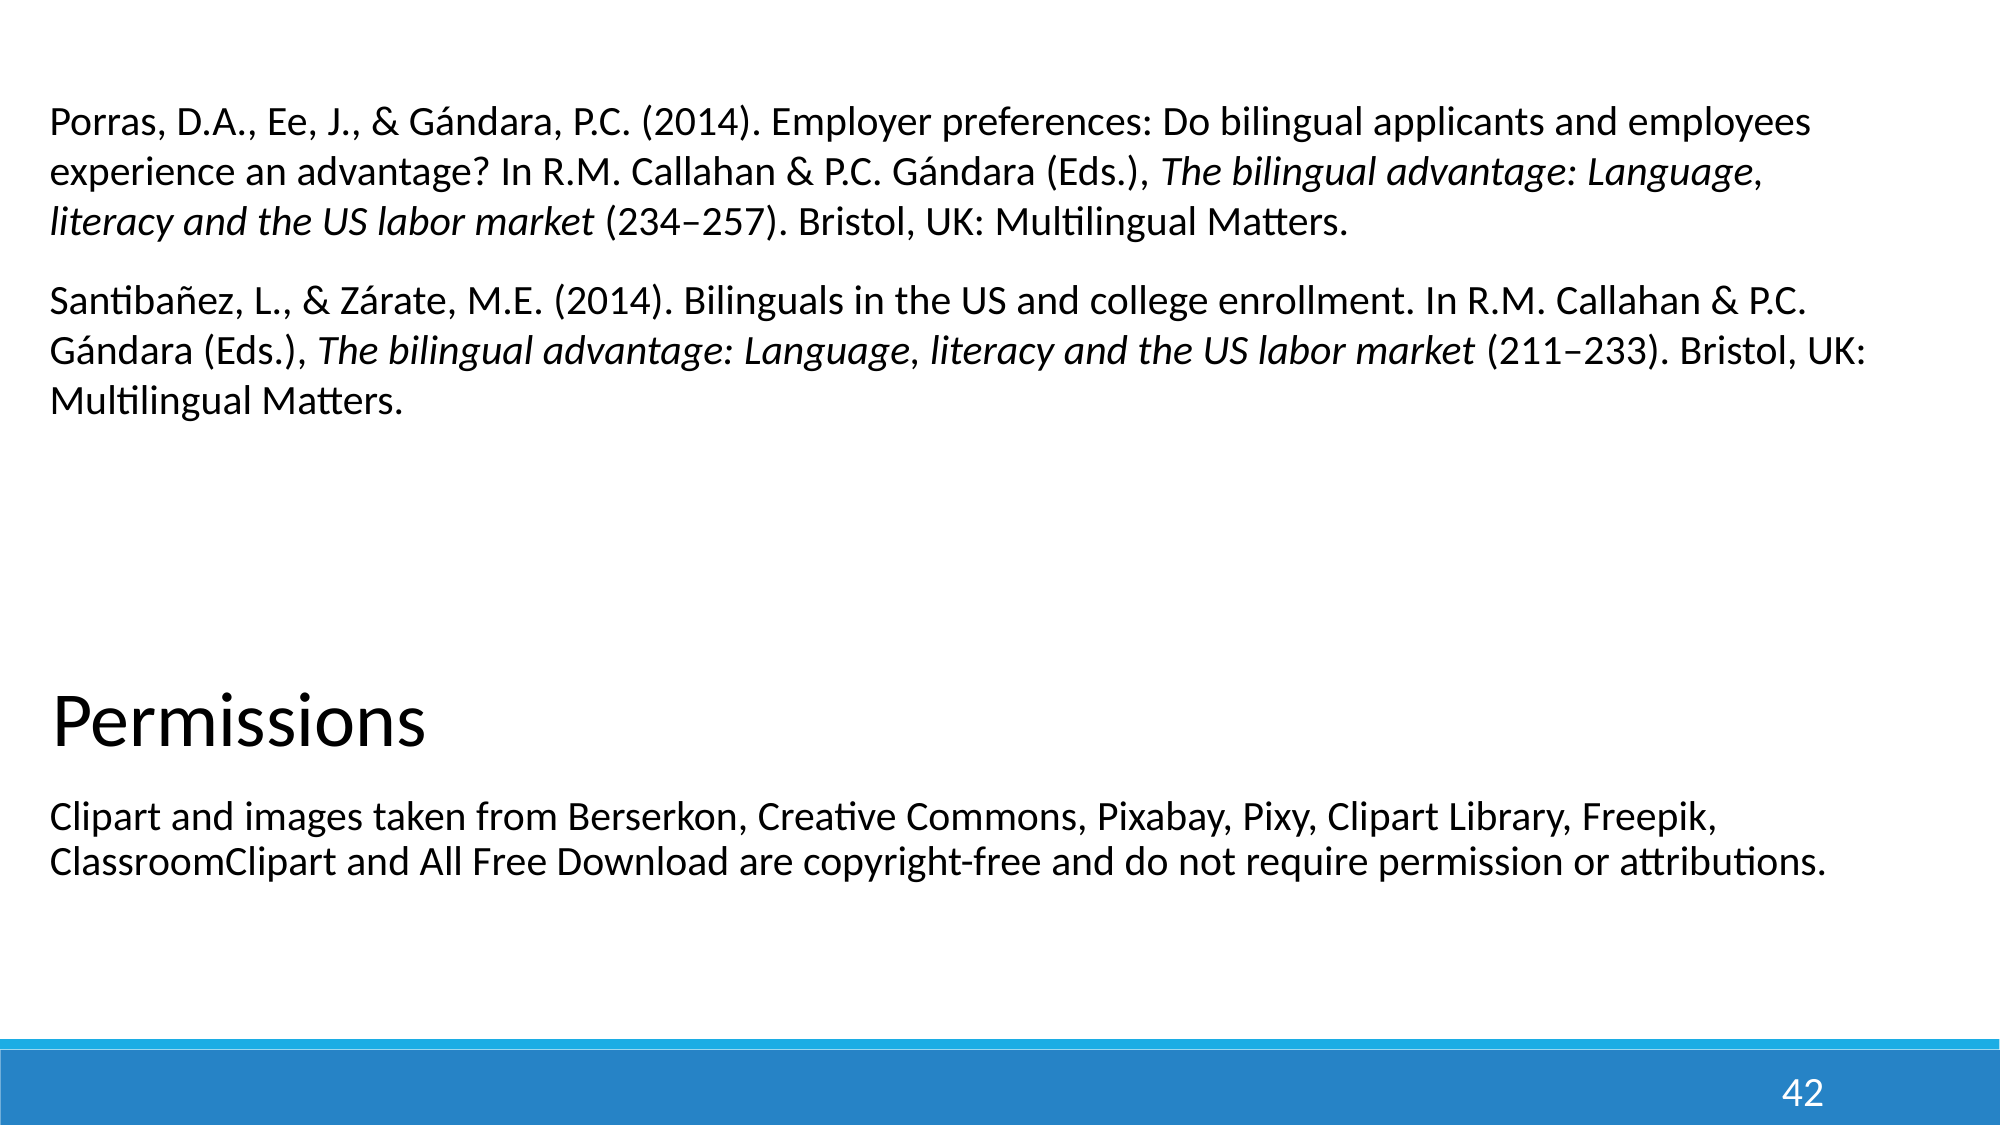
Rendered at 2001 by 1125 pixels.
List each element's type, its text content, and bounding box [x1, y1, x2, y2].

text_box Permissions [37, 660, 442, 769]
text_box Porras, D.A., Ee, J., & Gándara, P.C. (2014). Employer preferences: Do bilingual applicants and employees experience an advantage? In R.M. Callahan & P.C. Gándara (Eds.), The bilingual advantage: Language, literacy and the US labor market (234–257). Bristol, UK: Multilingual Matters. Santibañez, L., & Zárate, M.E. (2014). Bilinguals in the US and college enrollment. In R.M. Callahan & P.C. Gándara (Eds.), The bilingual advantage: Language, literacy and the US labor market (211–233). Bristol, UK: Multilingual Matters. [34, 86, 1899, 510]
list Clipart and images taken from Berserkon, Creative Commons, Pixabay, Pixy, Clipart Library, Freepik, ClassroomClipart and All Free Download are copyright-free and do not require permission or attributions. [34, 787, 1899, 1125]
